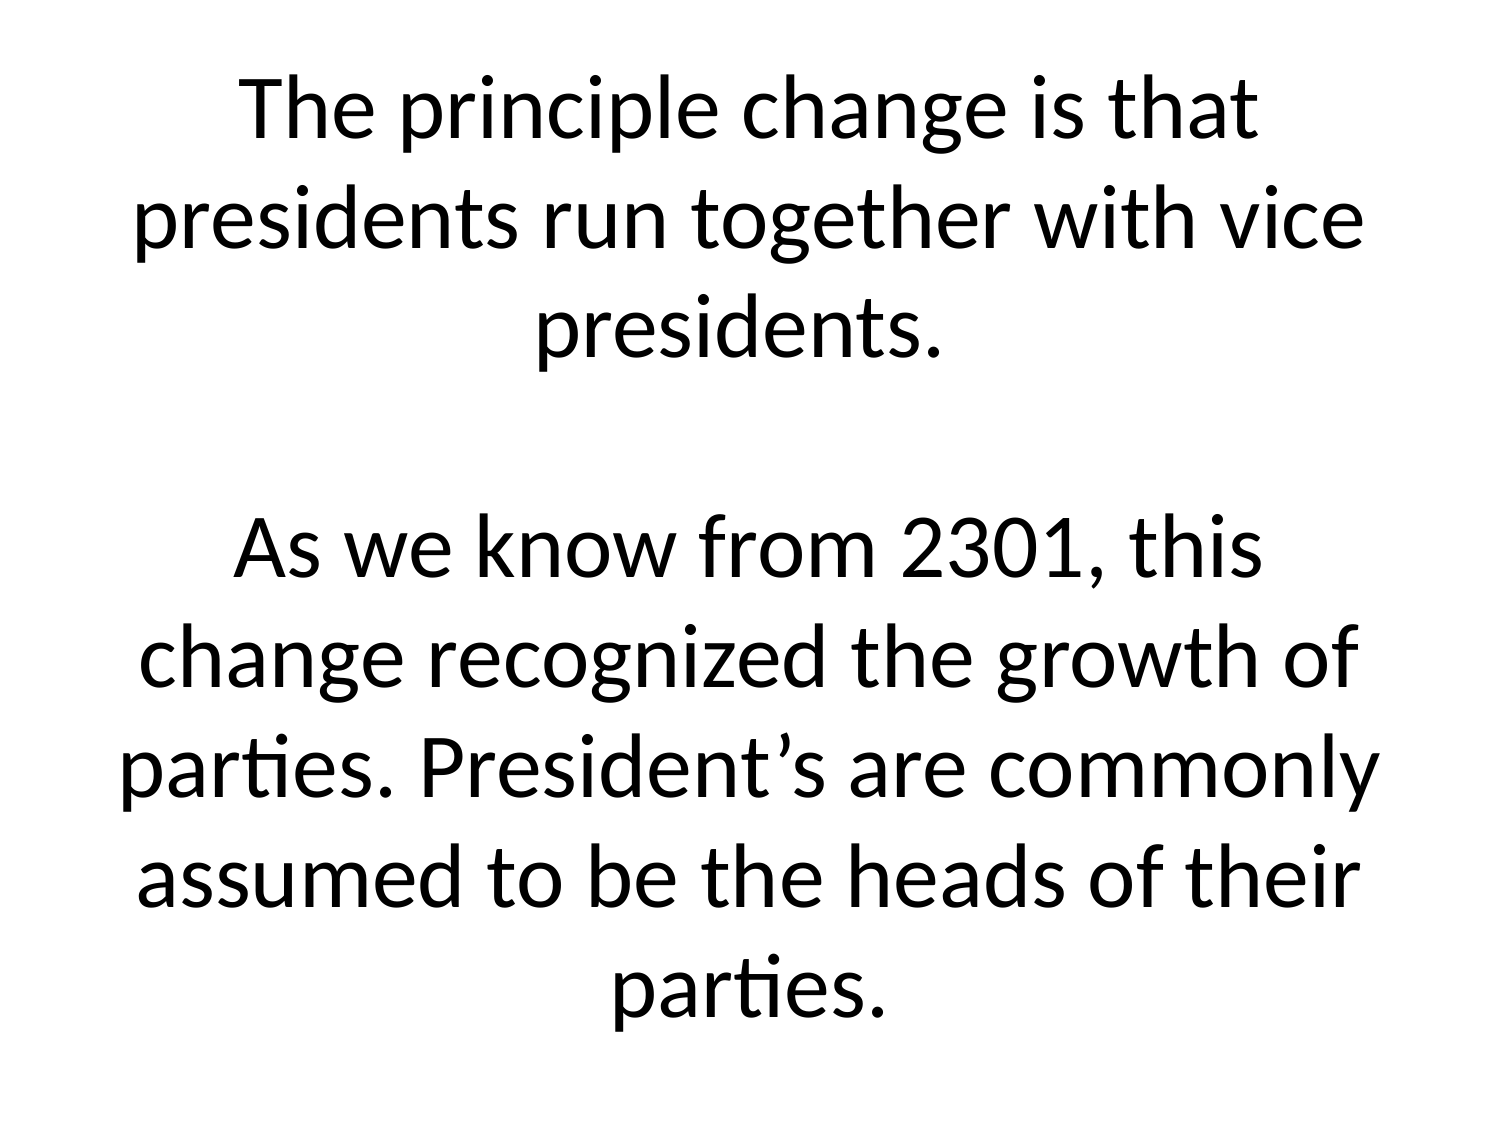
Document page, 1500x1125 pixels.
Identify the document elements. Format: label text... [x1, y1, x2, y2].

title The principle change is that presidents run together with vice presidents. As we know from 2301, this change recognized the growth of parties. President’s are commonly assumed to be the heads of their parties. [74, 44, 1426, 1038]
